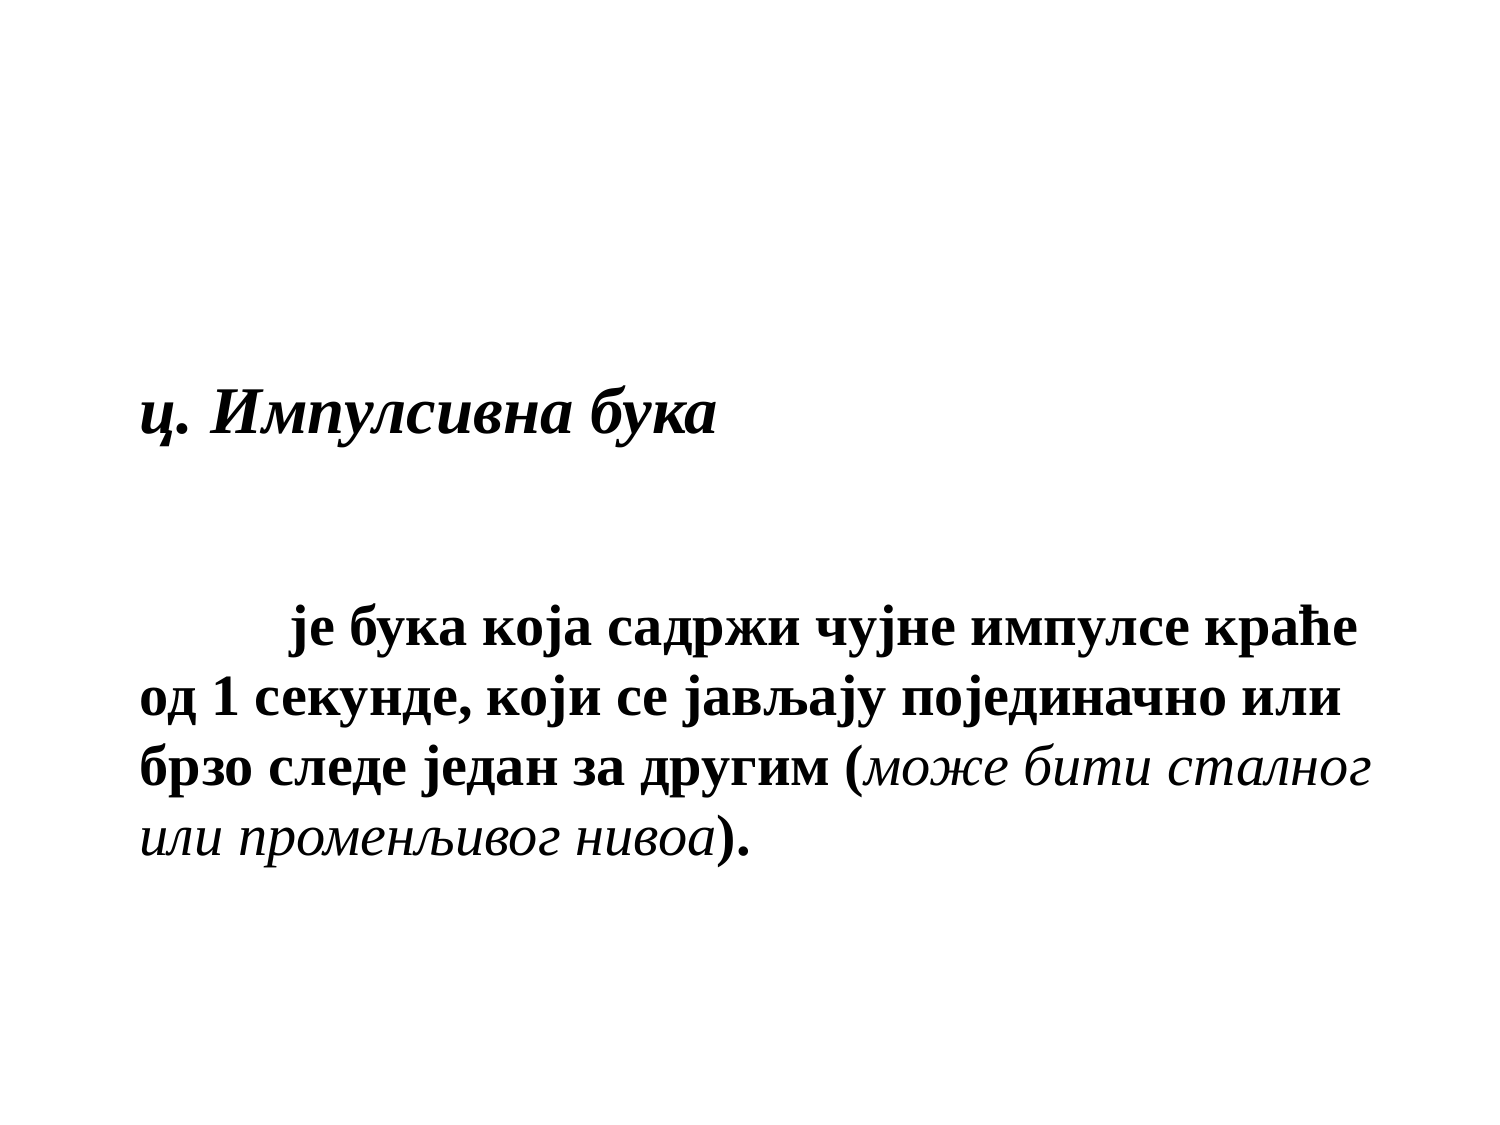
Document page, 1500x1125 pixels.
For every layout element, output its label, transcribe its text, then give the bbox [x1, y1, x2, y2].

text_box ц. Импулсивна бука је бука која садржи чујне импулсе краће од 1 секунде, који се јављају појединачно или брзо следе један за другим (може бити сталног или променљивог нивоа). [124, 359, 1388, 875]
